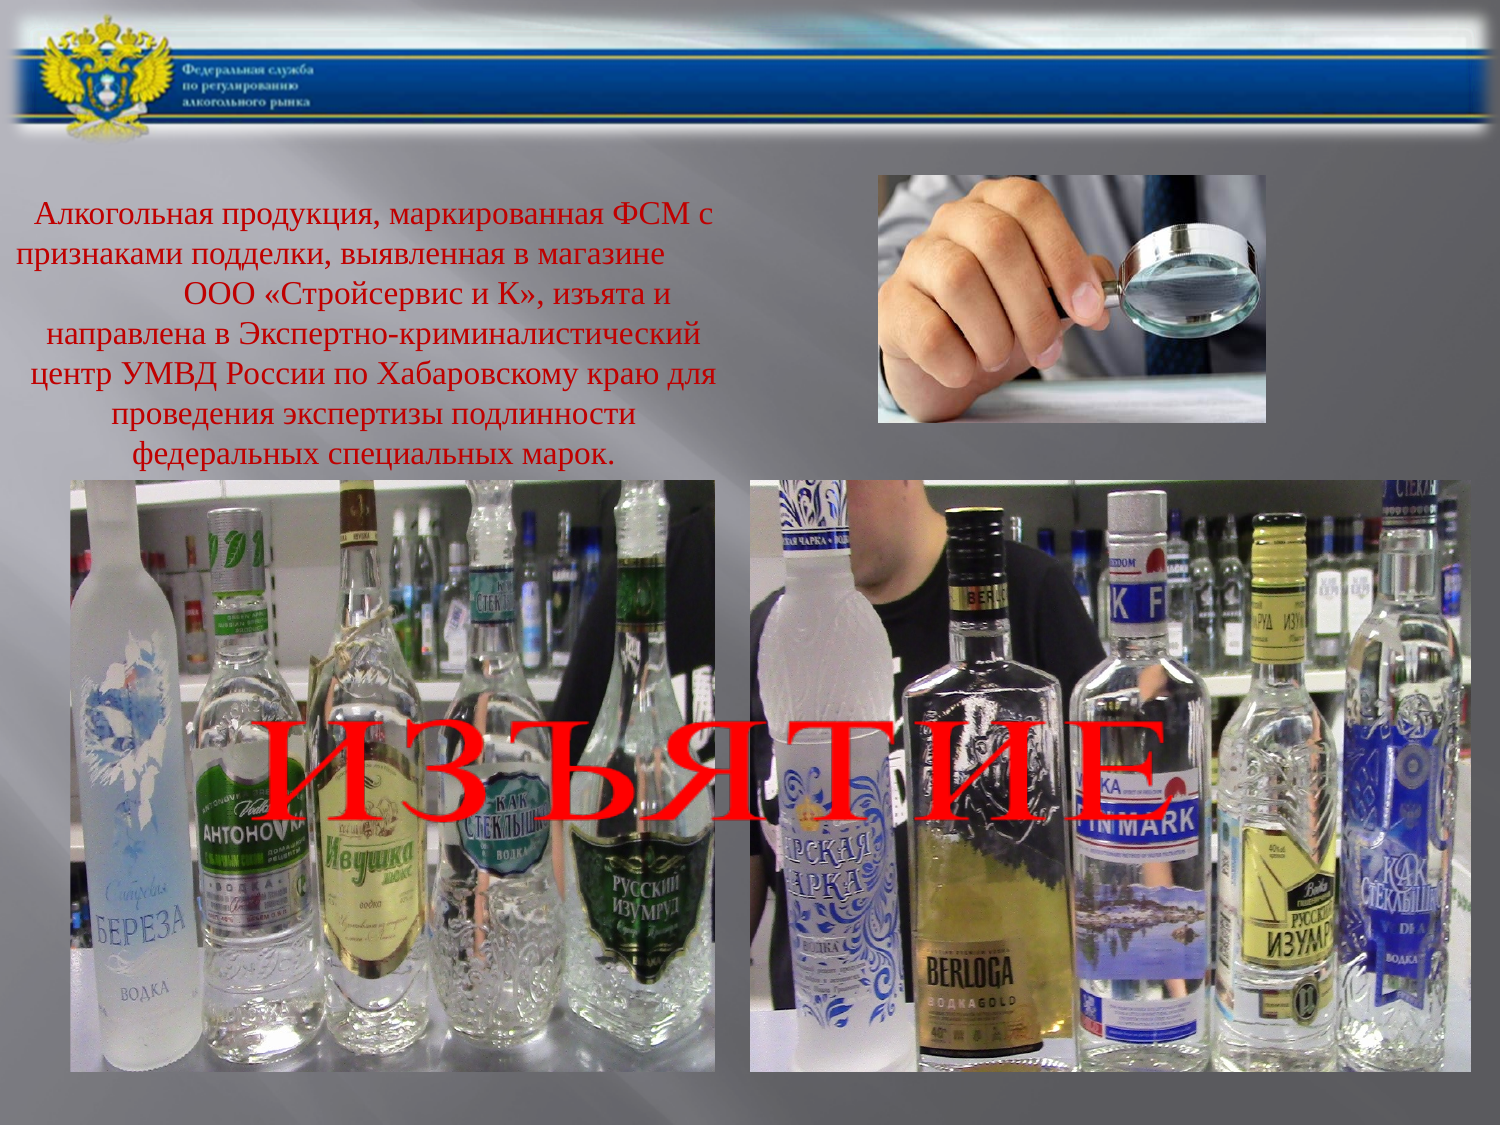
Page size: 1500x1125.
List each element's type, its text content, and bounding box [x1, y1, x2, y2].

picture [1, 0, 1500, 150]
picture [878, 175, 1266, 423]
text_box Алкогольная продукция, маркированная ФСМ с признаками подделки, выявленная в магазине ООО «Стройсервис и К», изъята и направлена в Экспертно-криминалистический центр УМВД России по Хабаровскому краю для проведения экспертизы подлинности федеральных специальных марок. [0, 184, 749, 479]
picture [0, 480, 1500, 1072]
